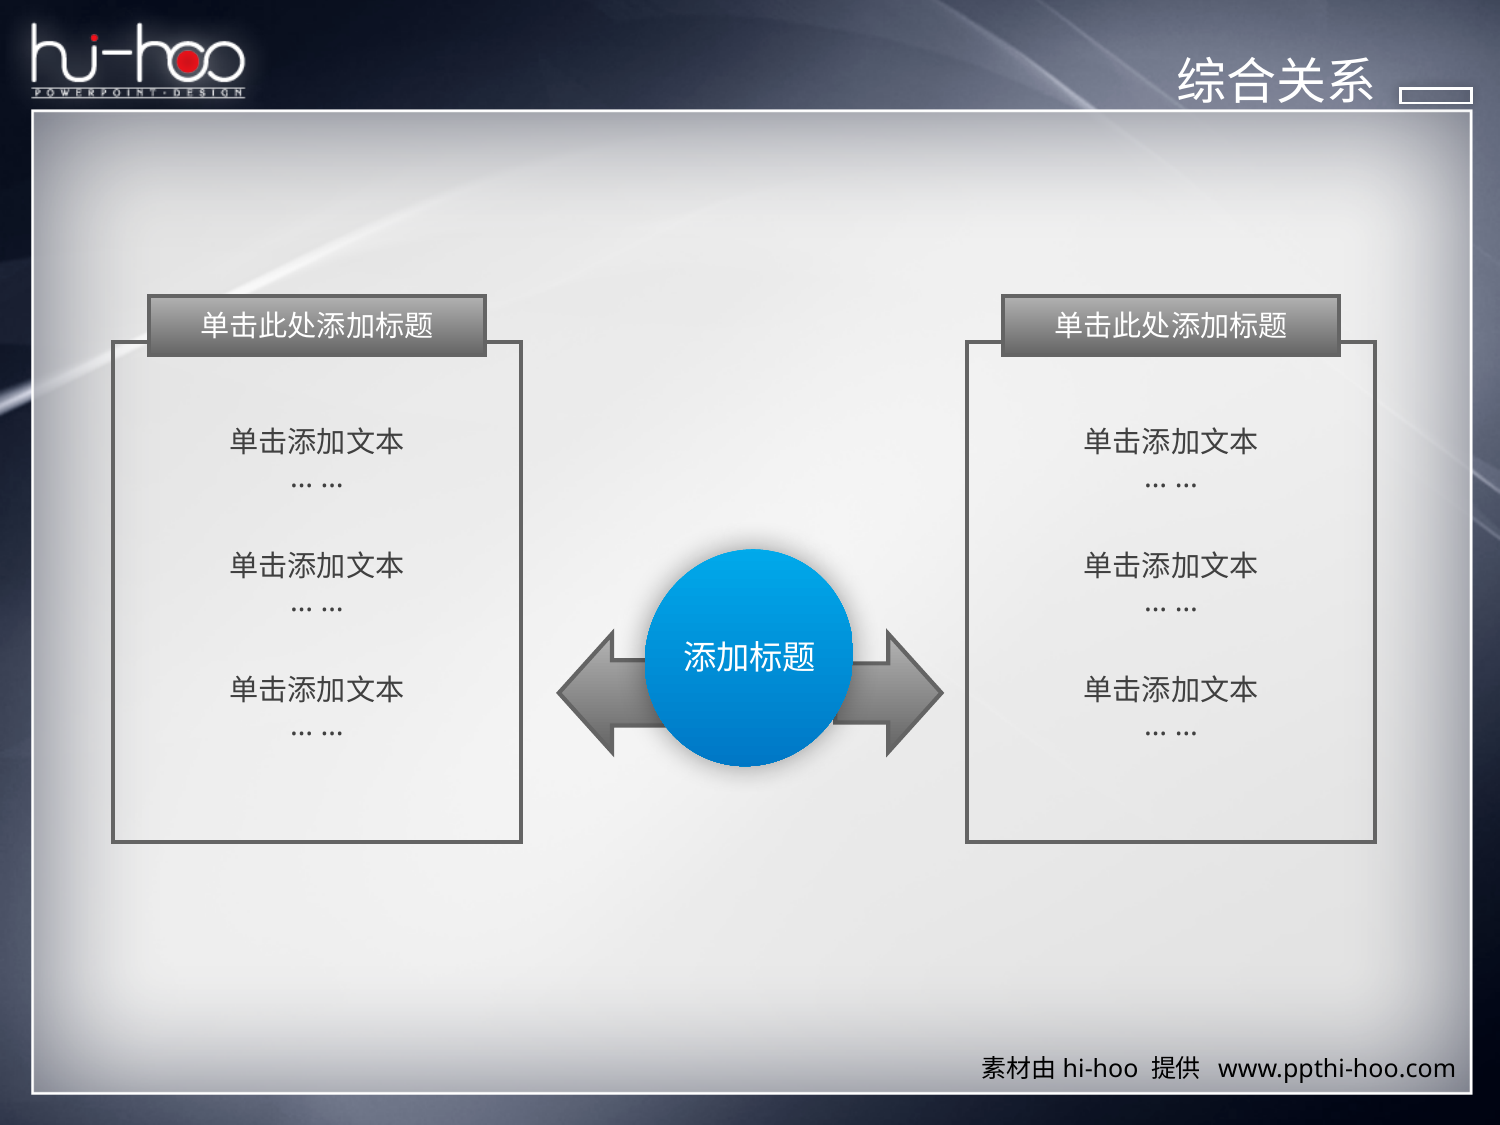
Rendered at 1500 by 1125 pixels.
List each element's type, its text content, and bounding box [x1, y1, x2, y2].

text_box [580, 554, 919, 762]
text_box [966, 295, 1376, 842]
text_box [558, 675, 575, 711]
picture [0, 0, 1500, 1125]
text_box 综合关系 [899, 42, 1392, 117]
text_box 素材由hi-hoo 提供 www.ppthi-hoo.com [862, 1044, 1472, 1090]
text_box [112, 295, 522, 842]
text_box [924, 673, 942, 713]
